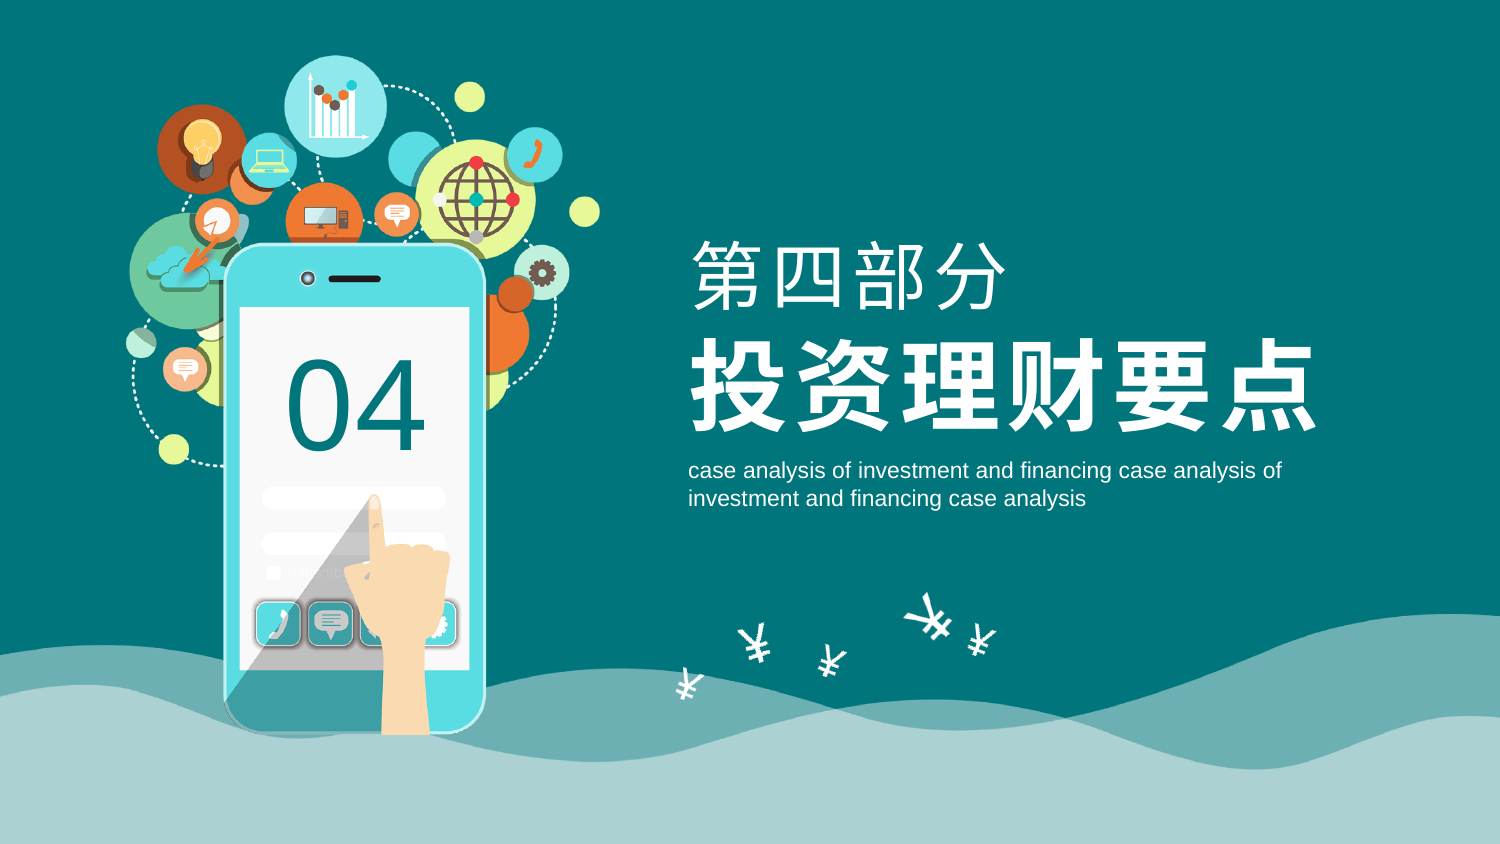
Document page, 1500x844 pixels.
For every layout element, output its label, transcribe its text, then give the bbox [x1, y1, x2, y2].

text_box 投资理财要点 [673, 316, 1375, 452]
text_box 第四部分 [675, 221, 1040, 327]
text_box case analysis of investment and financing case analysis of investment and financing case analysis [673, 448, 1319, 519]
picture [0, 21, 1500, 844]
